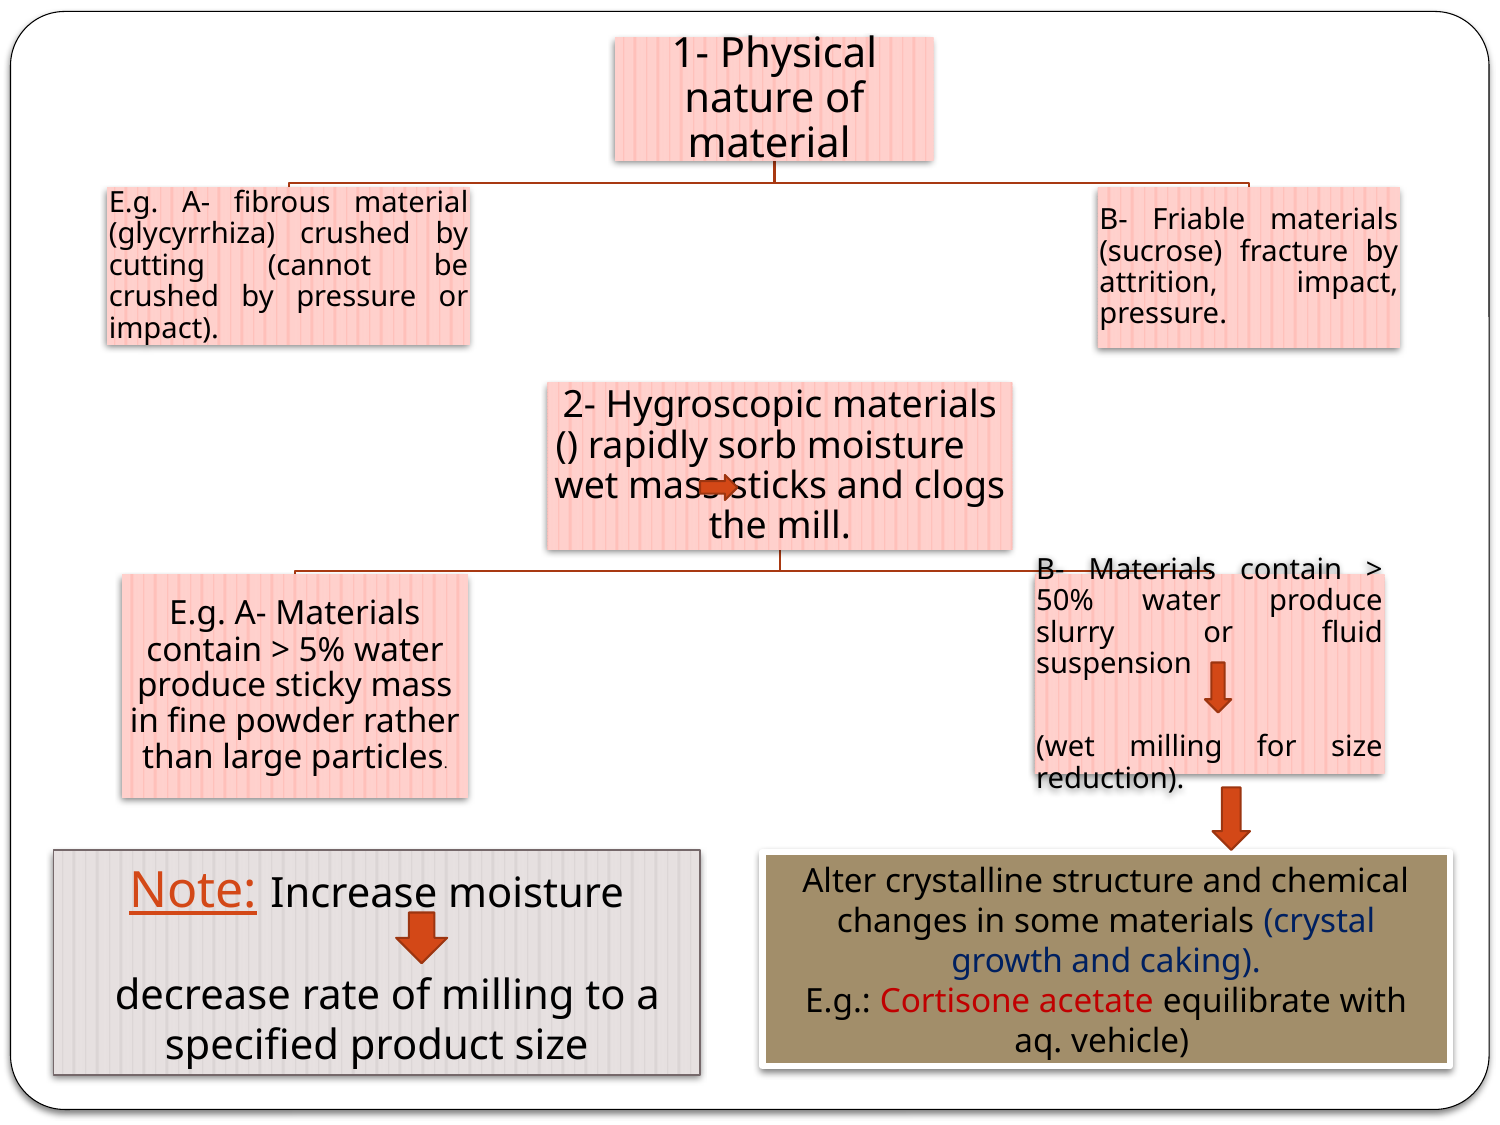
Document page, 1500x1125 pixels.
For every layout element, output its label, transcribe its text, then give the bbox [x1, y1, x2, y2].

text_box [1203, 661, 1233, 714]
text_box Note: Increase moisture decrease rate of milling to a specified product size [53, 849, 701, 1076]
text_box [1211, 786, 1251, 851]
text_box [395, 911, 449, 964]
text_box Alter crystalline structure and chemical changes in some materials (crystal growth and caking). E.g.: Cortisone acetate equilibrate with aq. vehicle) [759, 849, 1453, 1069]
text_box [698, 474, 739, 501]
